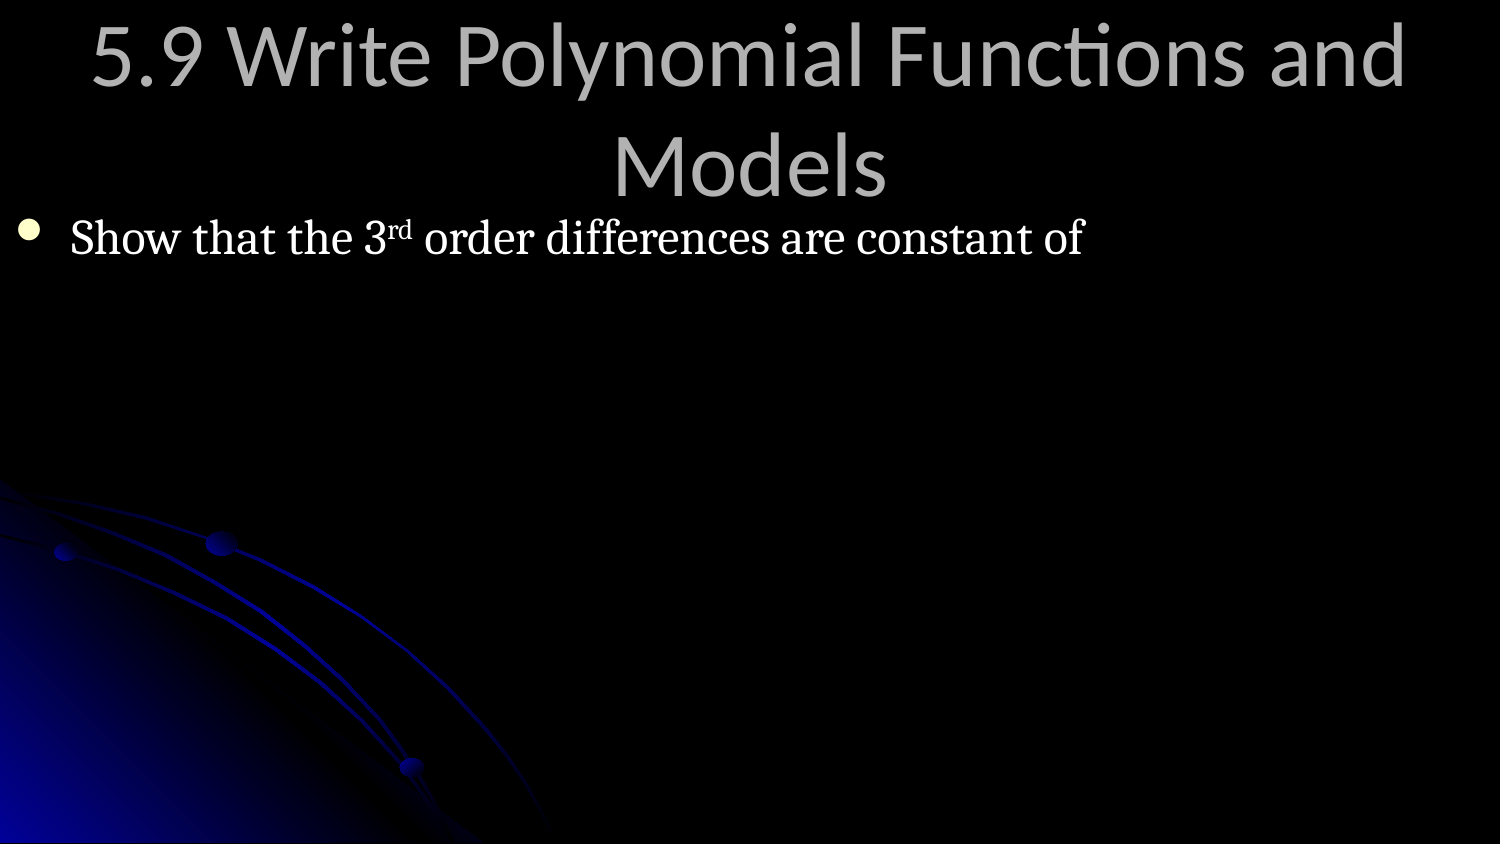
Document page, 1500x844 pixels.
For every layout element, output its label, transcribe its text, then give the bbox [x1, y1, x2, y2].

title 5.9 Write Polynomial Functions and Models [0, 33, 1500, 175]
